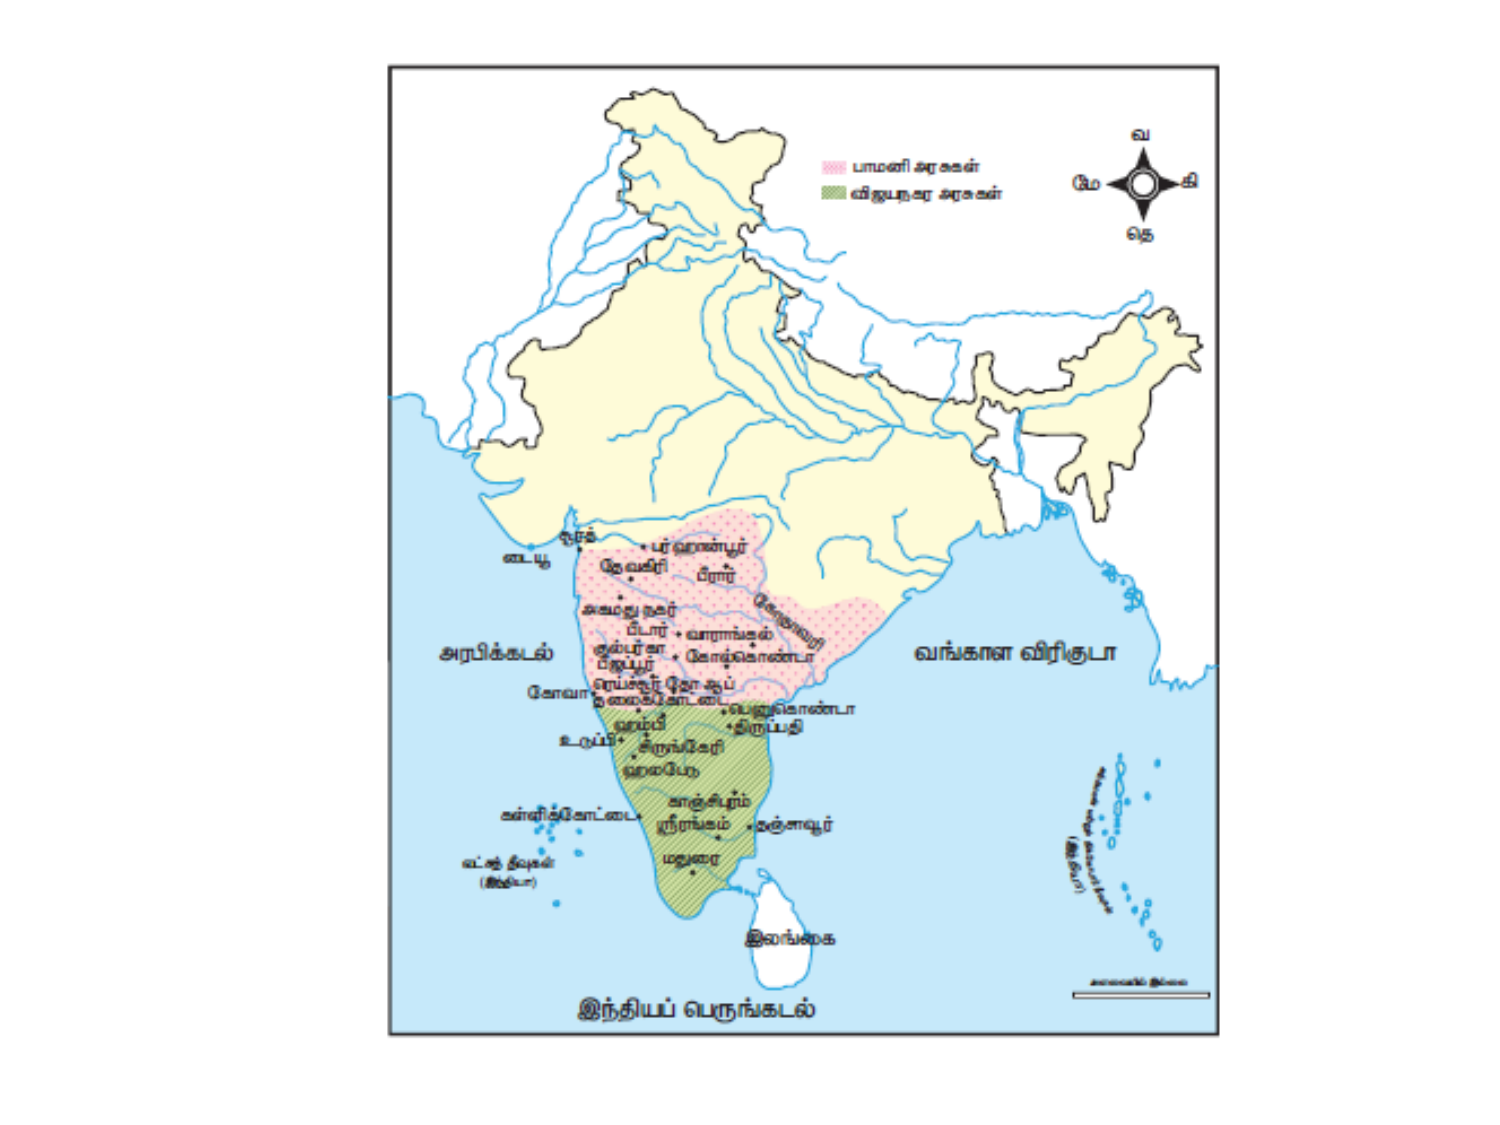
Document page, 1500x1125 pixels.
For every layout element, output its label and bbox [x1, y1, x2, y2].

picture [386, 34, 1230, 1045]
